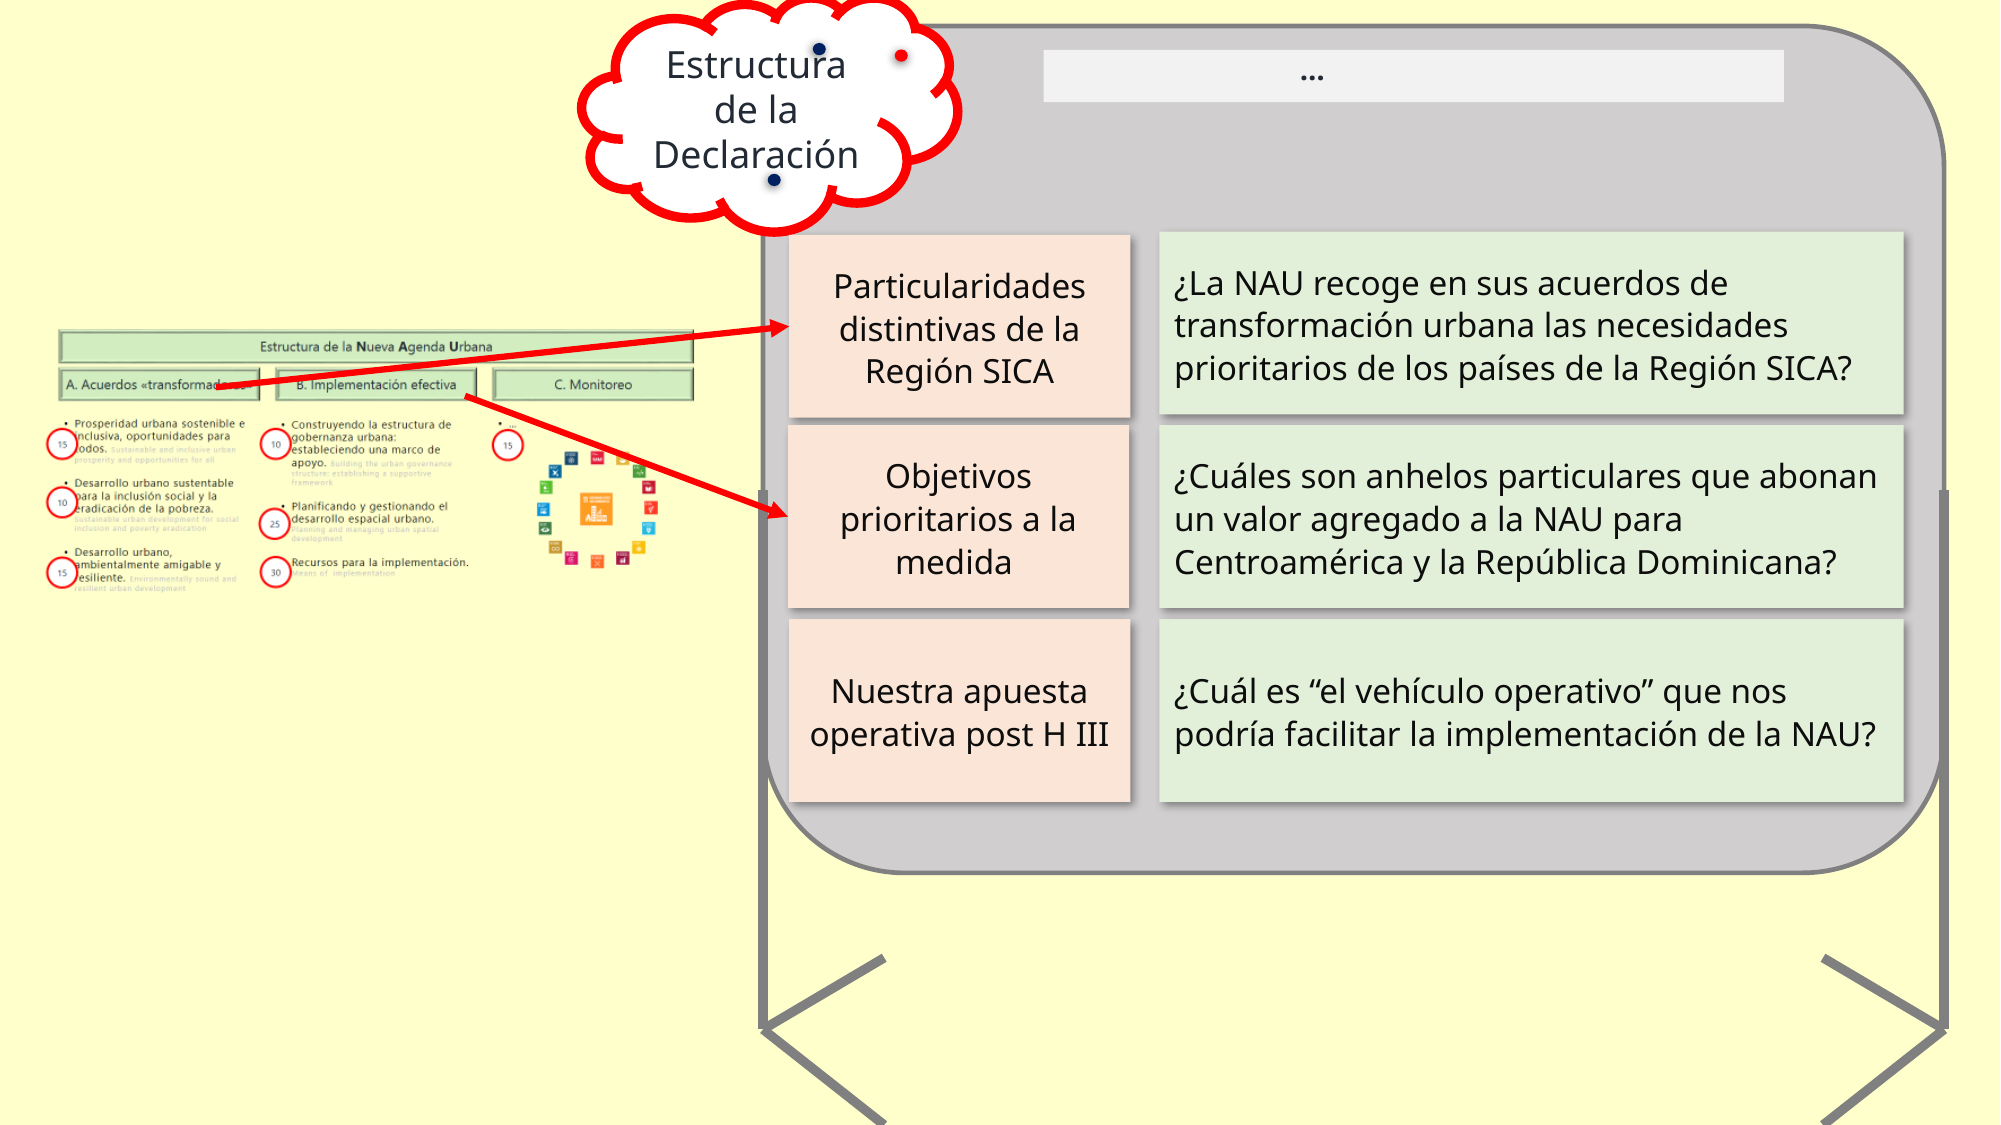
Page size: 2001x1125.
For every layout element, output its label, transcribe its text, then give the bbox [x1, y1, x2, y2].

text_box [464, 395, 788, 517]
text_box Estructura de la Declaración [580, 0, 916, 233]
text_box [215, 326, 790, 388]
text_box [763, 25, 1945, 1125]
picture [14, 310, 737, 718]
